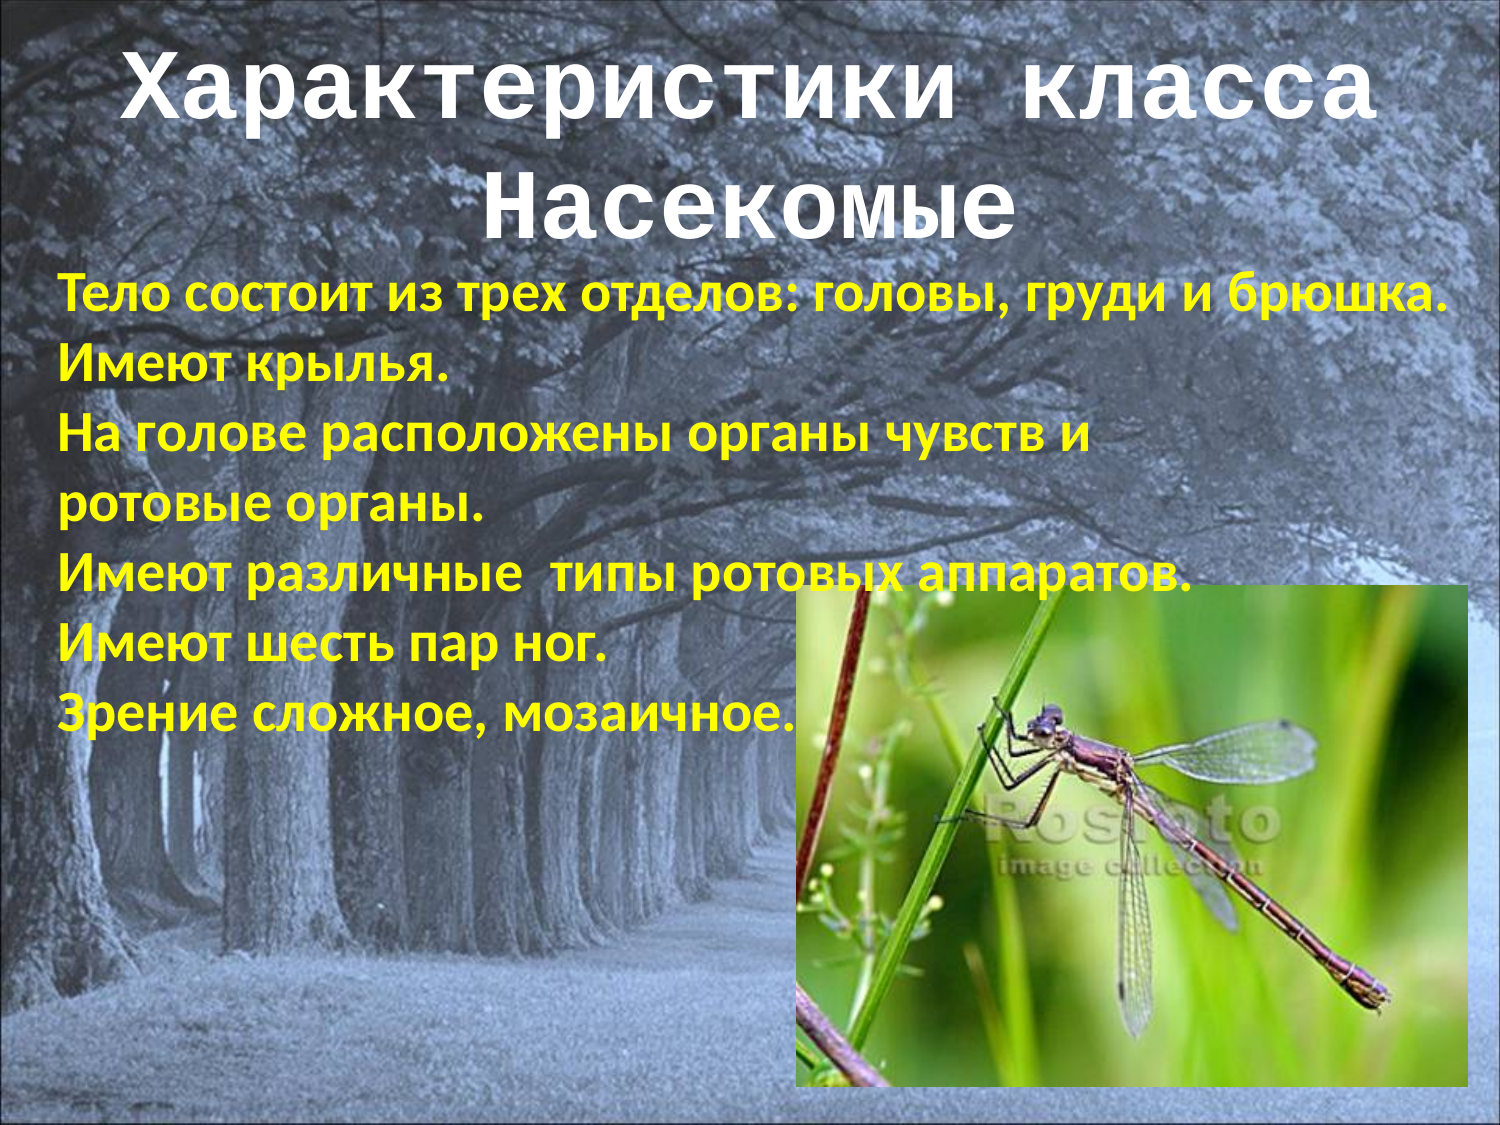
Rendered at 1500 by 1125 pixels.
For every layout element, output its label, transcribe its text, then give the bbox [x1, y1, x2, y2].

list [796, 585, 1468, 1088]
picture [0, 0, 1500, 1125]
text_box Тело состоит из трех отделов: головы, груди и брюшка. Имеют крылья. На голове расположены органы чувств и ротовые органы. Имеют различные типы ротовых аппаратов. Имеют шесть пар ног. Зрение сложное, мозаичное. [42, 246, 1466, 751]
title Характеристики класса Насекомые [74, 44, 1426, 233]
